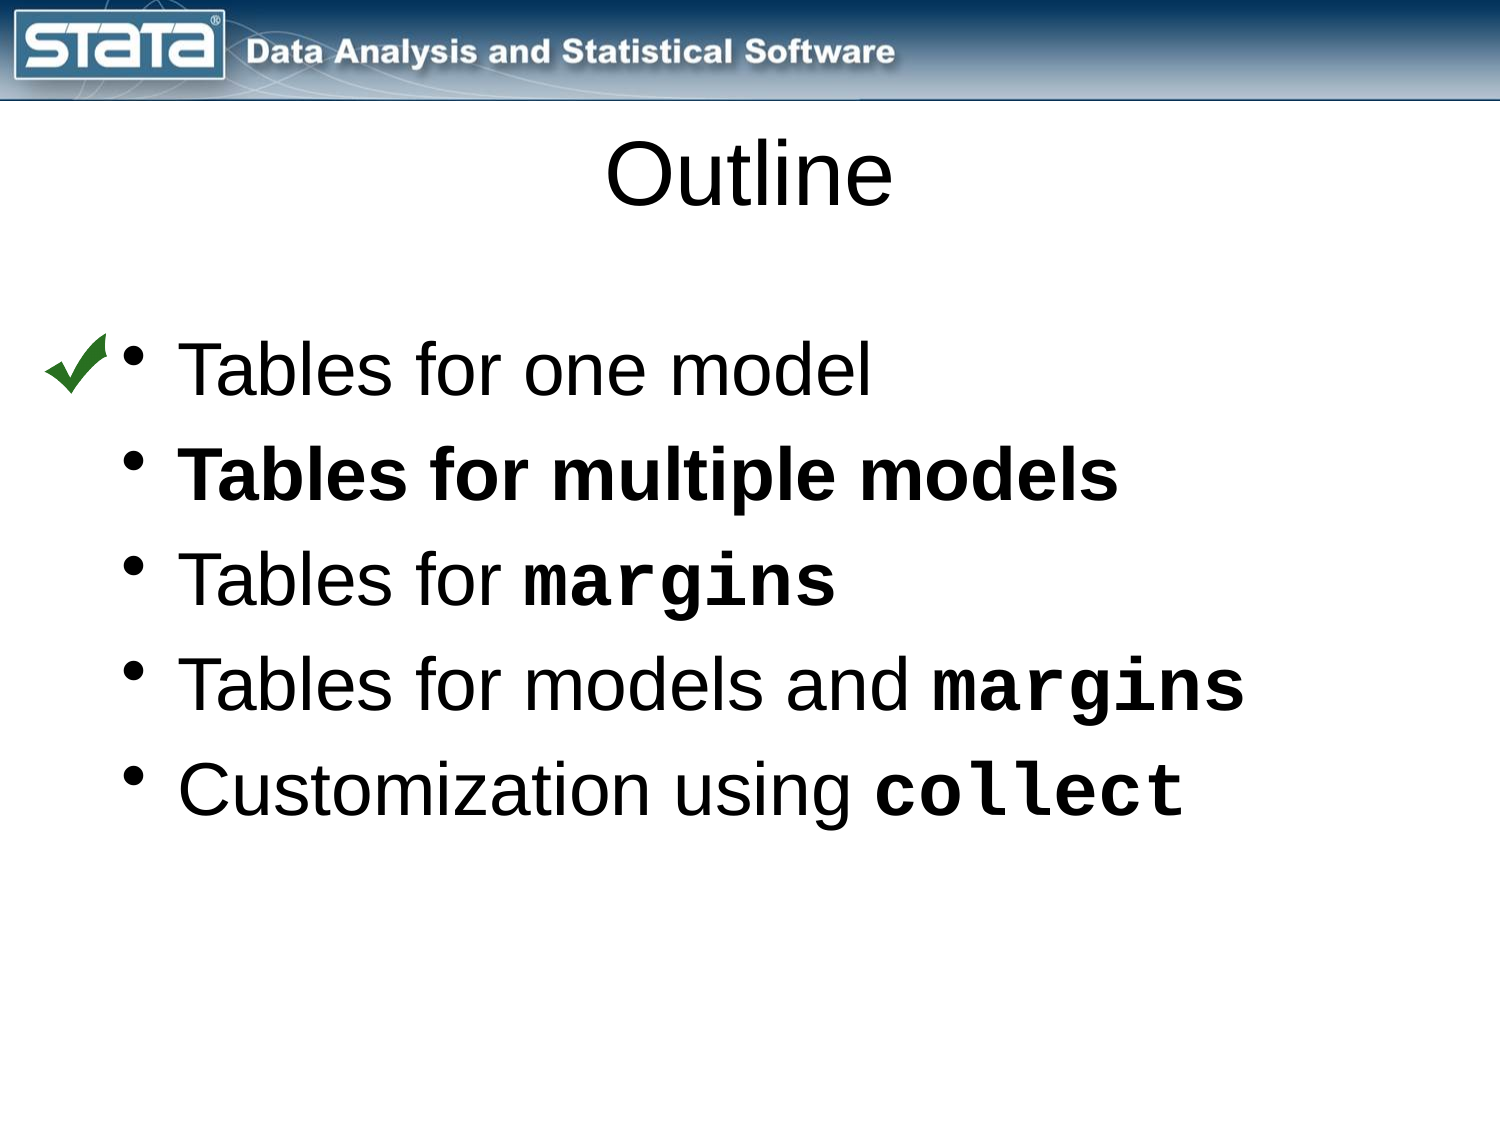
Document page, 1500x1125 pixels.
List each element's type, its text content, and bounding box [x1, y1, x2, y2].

list Tables for one model Tables for multiple models Tables for margins Tables for models and margins Customization using collect [106, 312, 1394, 1074]
title Outline [0, 108, 1500, 238]
picture [44, 333, 108, 394]
picture [0, 0, 1500, 102]
